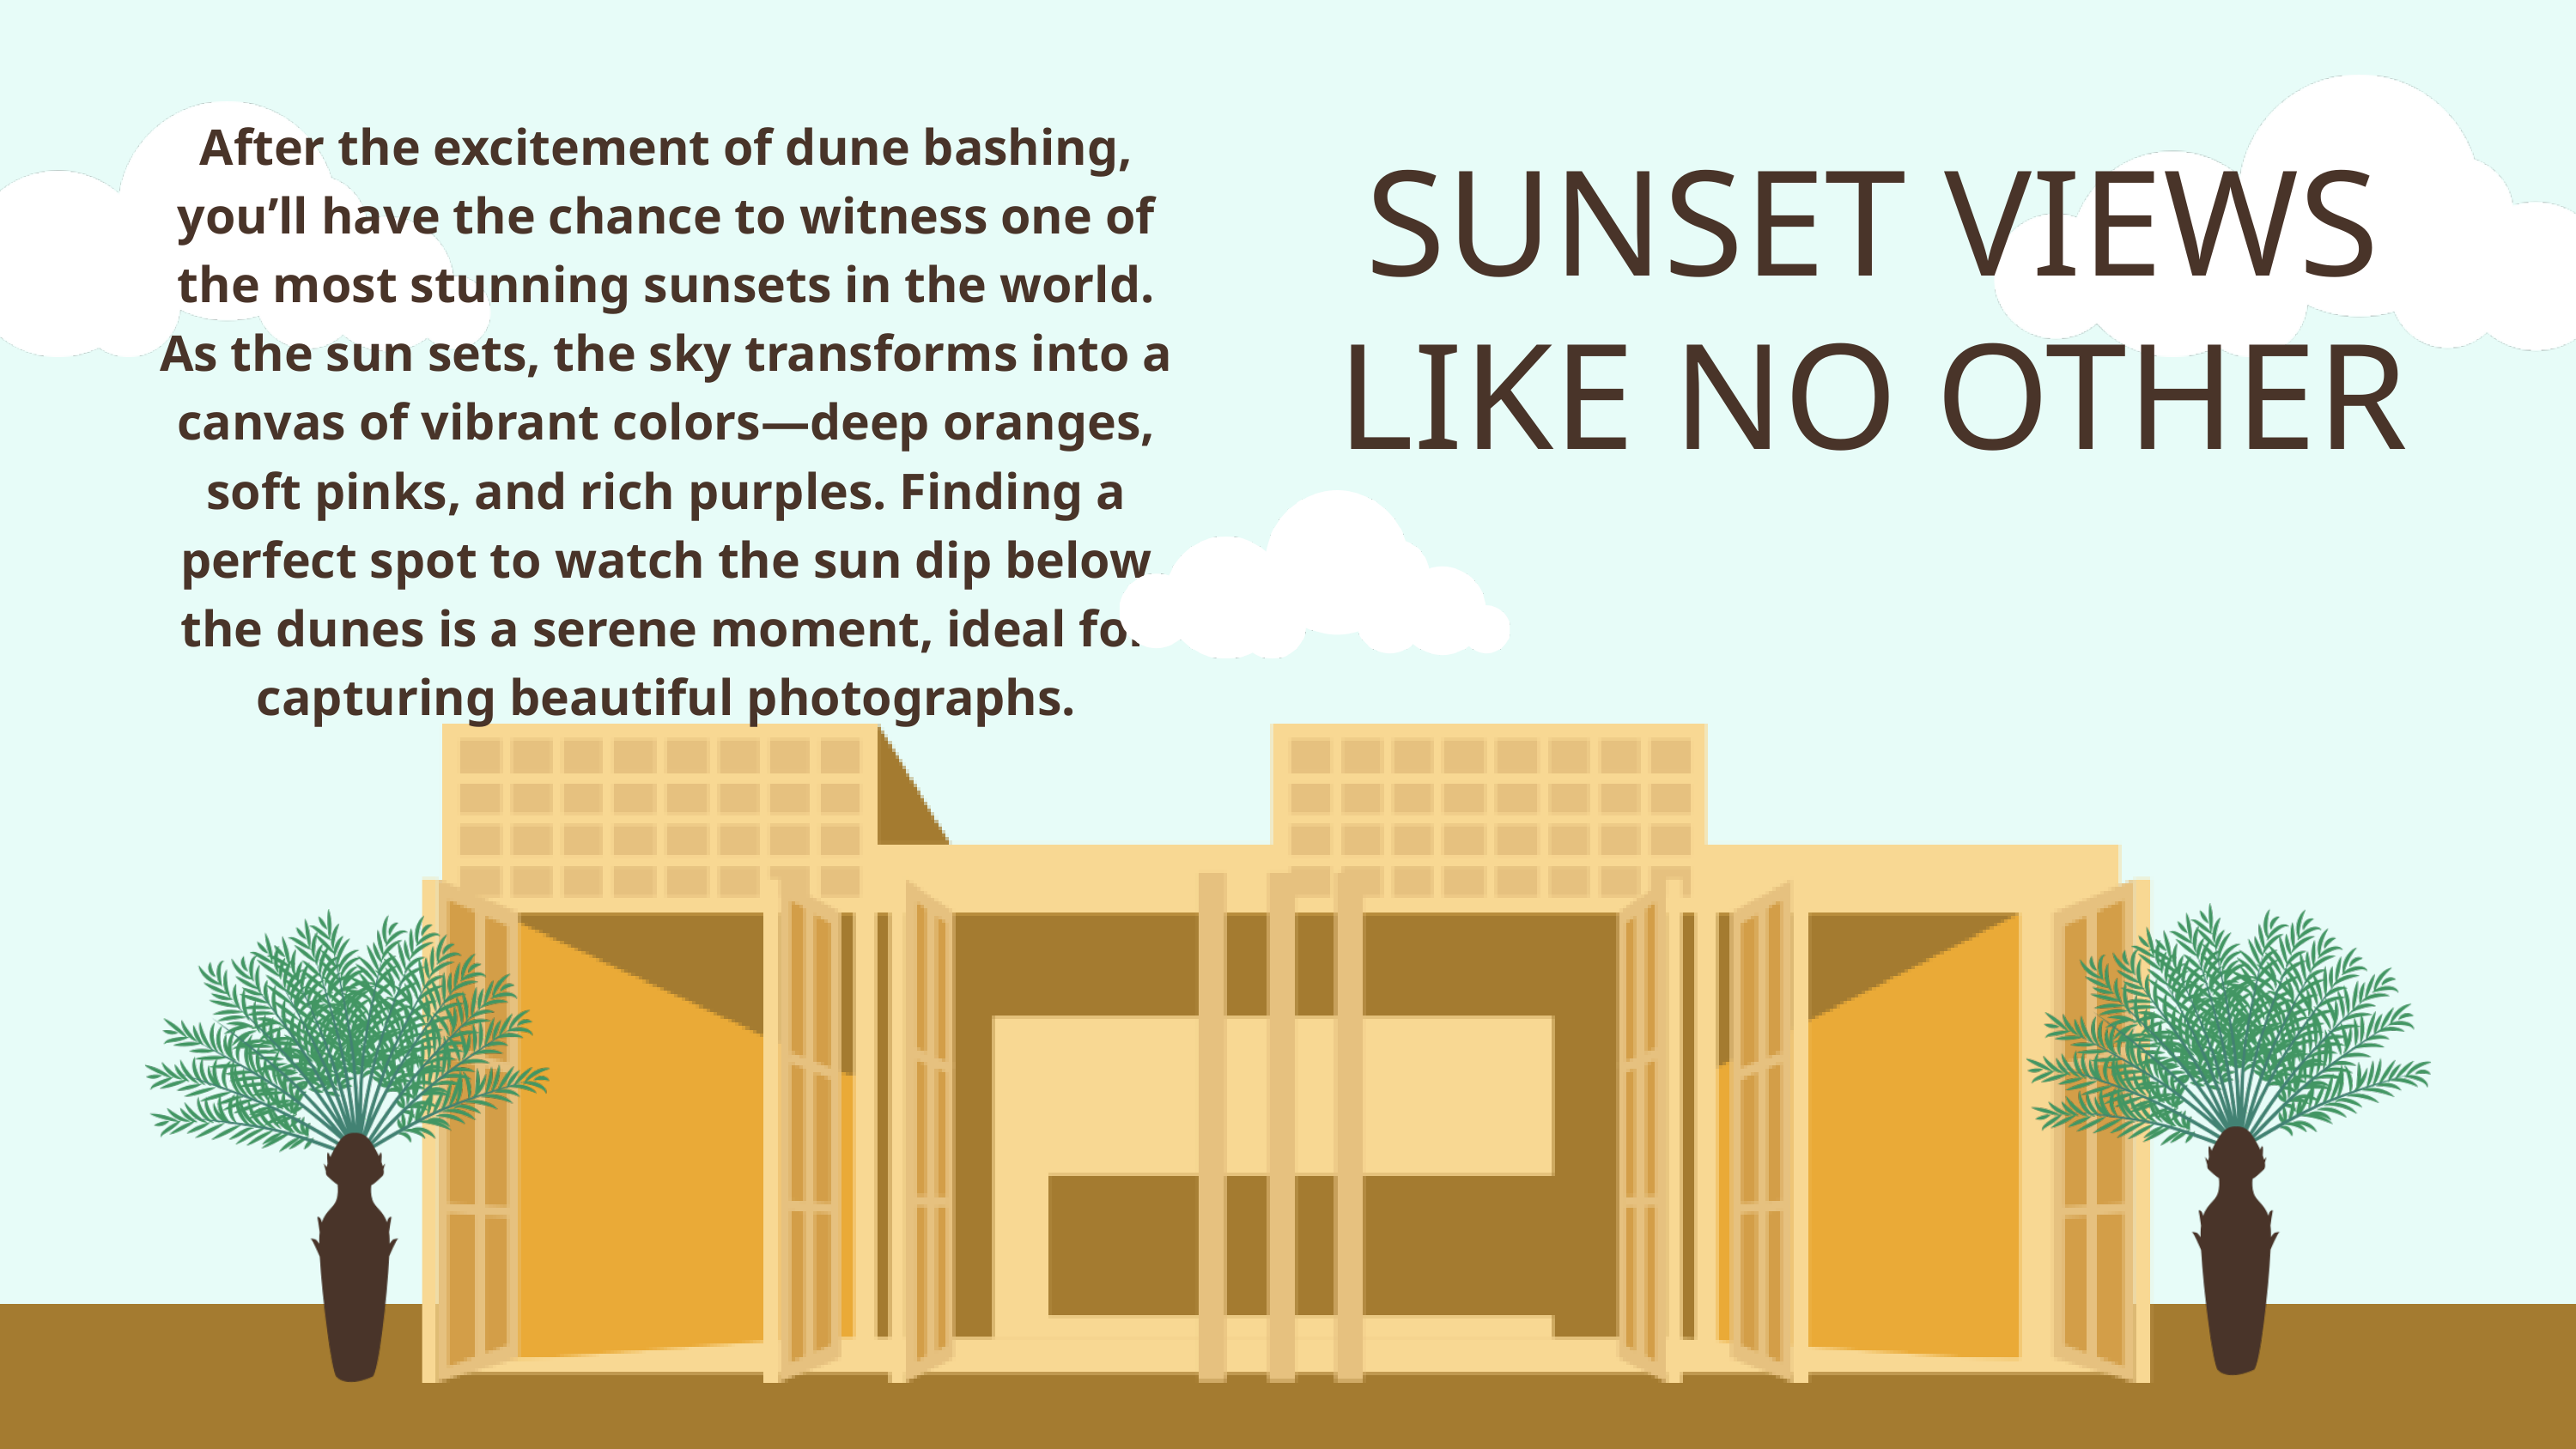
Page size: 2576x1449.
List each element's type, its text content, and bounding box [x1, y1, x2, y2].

text_box [1119, 490, 1510, 658]
text_box SUNSET VIEWS LIKE NO OTHER [1315, 131, 2432, 480]
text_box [0, 1303, 2576, 1449]
text_box After the excitement of dune bashing, you’ll have the chance to witness one of the most stunning sunsets in the world. As the sun sets, the sky transforms into a canvas of vibrant colors—deep oranges, soft pinks, and rich purples. Finding a perfect spot to watch the sun dip below the dunes is a serene moment, ideal for capturing beautiful photographs. [144, 106, 1188, 795]
text_box [422, 724, 2154, 1303]
text_box [0, 101, 492, 357]
text_box [2026, 903, 2432, 1303]
text_box [144, 909, 550, 1303]
text_box [1994, 75, 2576, 357]
